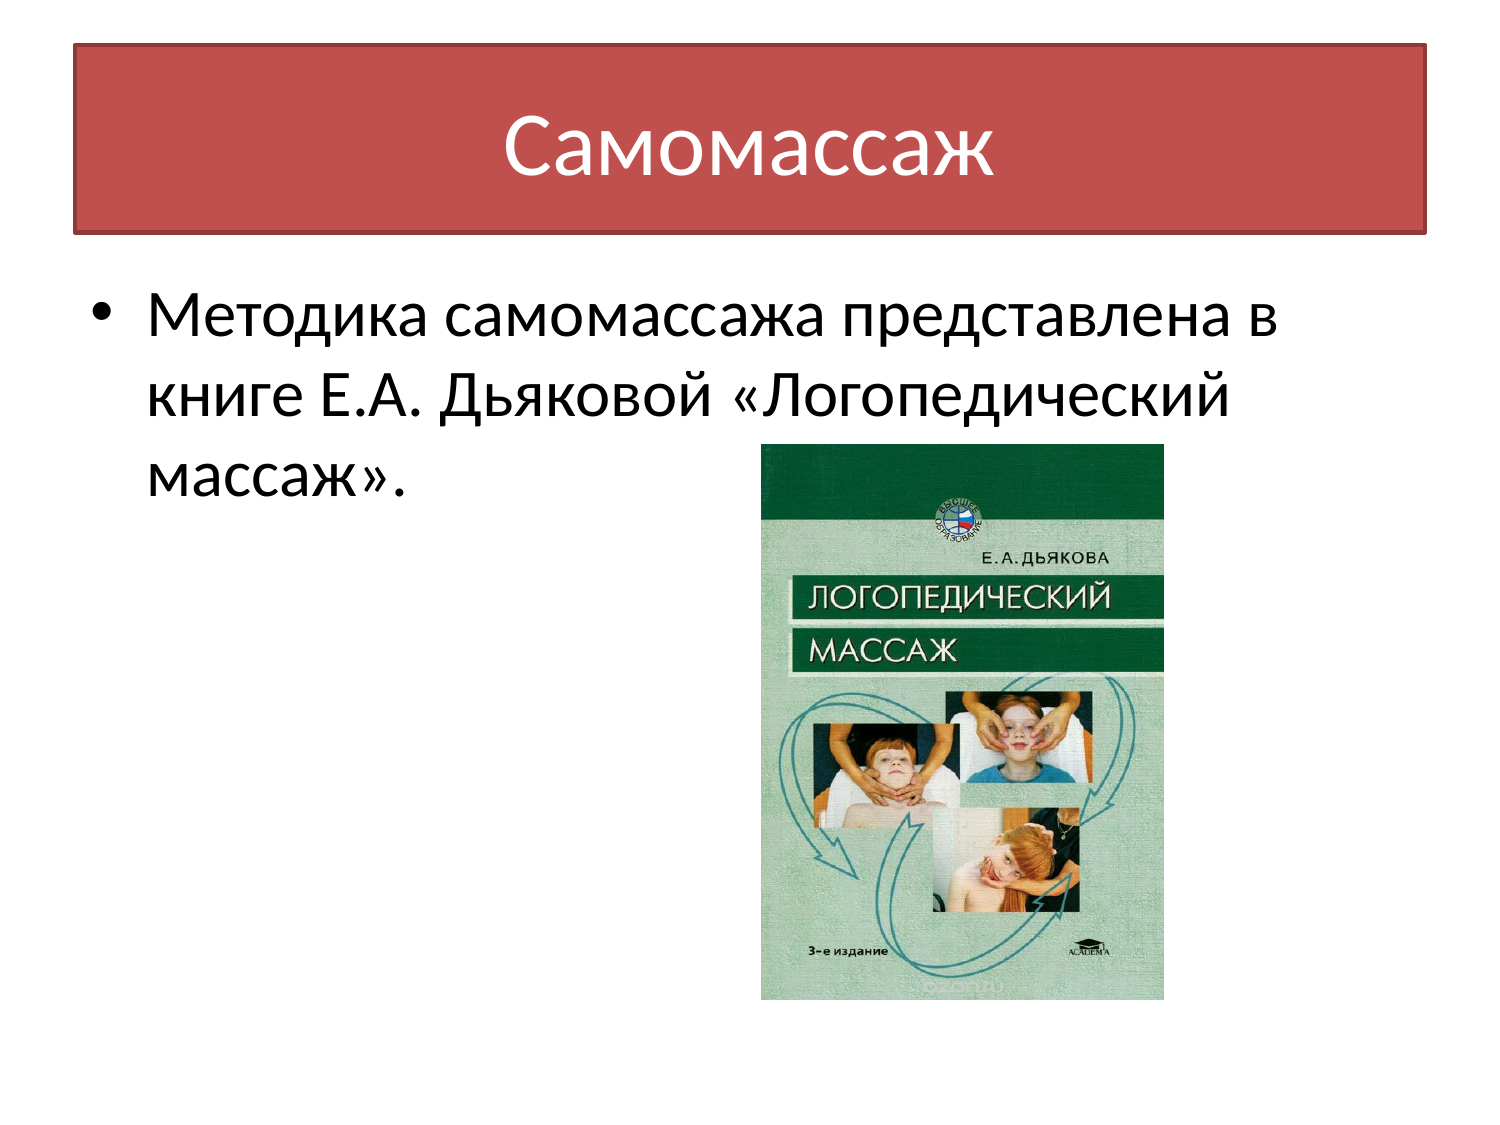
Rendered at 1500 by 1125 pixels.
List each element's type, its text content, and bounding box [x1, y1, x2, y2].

list Методика самомассажа представлена в книге Е.А. Дьяковой «Логопедический массаж». [75, 262, 1425, 1005]
picture [761, 444, 1164, 1000]
title Самомассаж [73, 43, 1427, 235]
